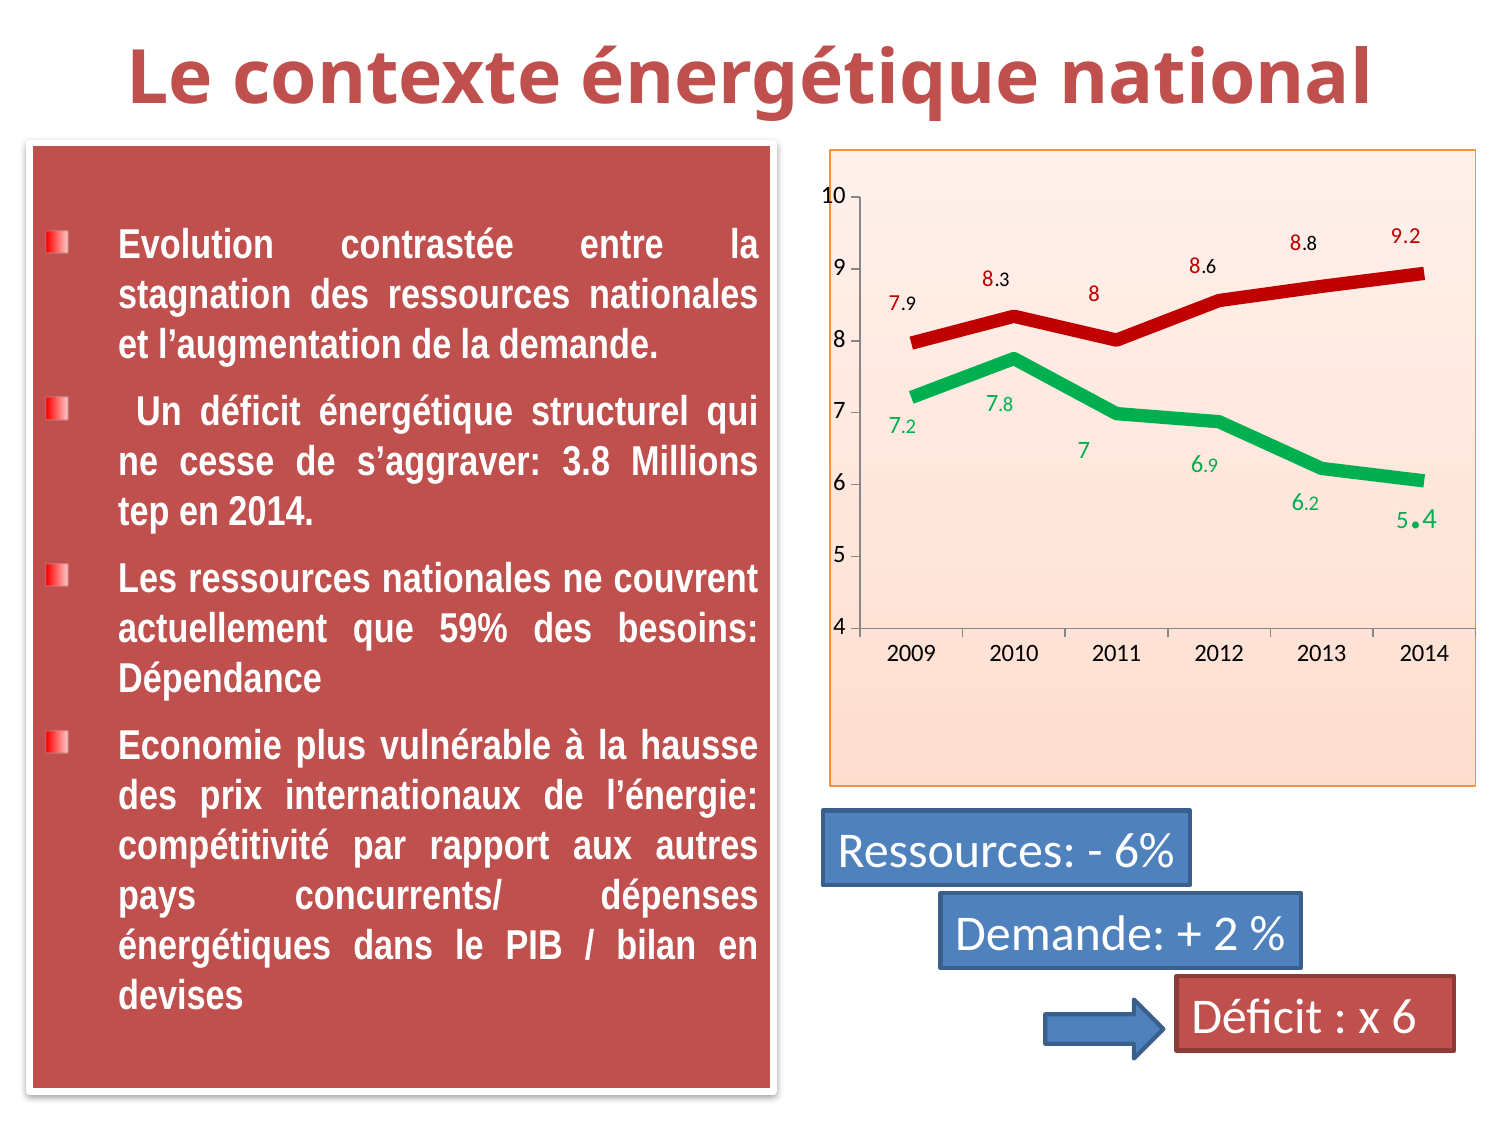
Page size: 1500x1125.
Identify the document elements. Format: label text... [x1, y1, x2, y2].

picture [44, 729, 71, 756]
picture [44, 562, 71, 589]
picture [44, 395, 71, 423]
text_box Evolution contrastée entre la stagnation des ressources nationales et l’augmentation de la demande. Un déficit énergétique structurel qui ne cesse de s’aggraver: 3.8 Millions tep en 2014. Les ressources nationales ne couvrent actuellement que 59% des besoins: Dépendance Economie plus vulnérable à la hausse des prix internationaux de l’énergie: compétitivité par rapport aux autres pays concurrents/ dépenses énergétiques dans le PIB / bilan en devises [26, 140, 777, 1095]
title Le contexte énergétique national [74, 0, 1426, 185]
text_box Demande: + 2 % [938, 891, 1303, 970]
text_box Déficit : x 6 [1174, 974, 1456, 1053]
text_box [1043, 997, 1166, 1061]
picture [44, 229, 71, 256]
chart [820, 148, 1477, 788]
text_box Ressources: - 6% [821, 808, 1192, 887]
